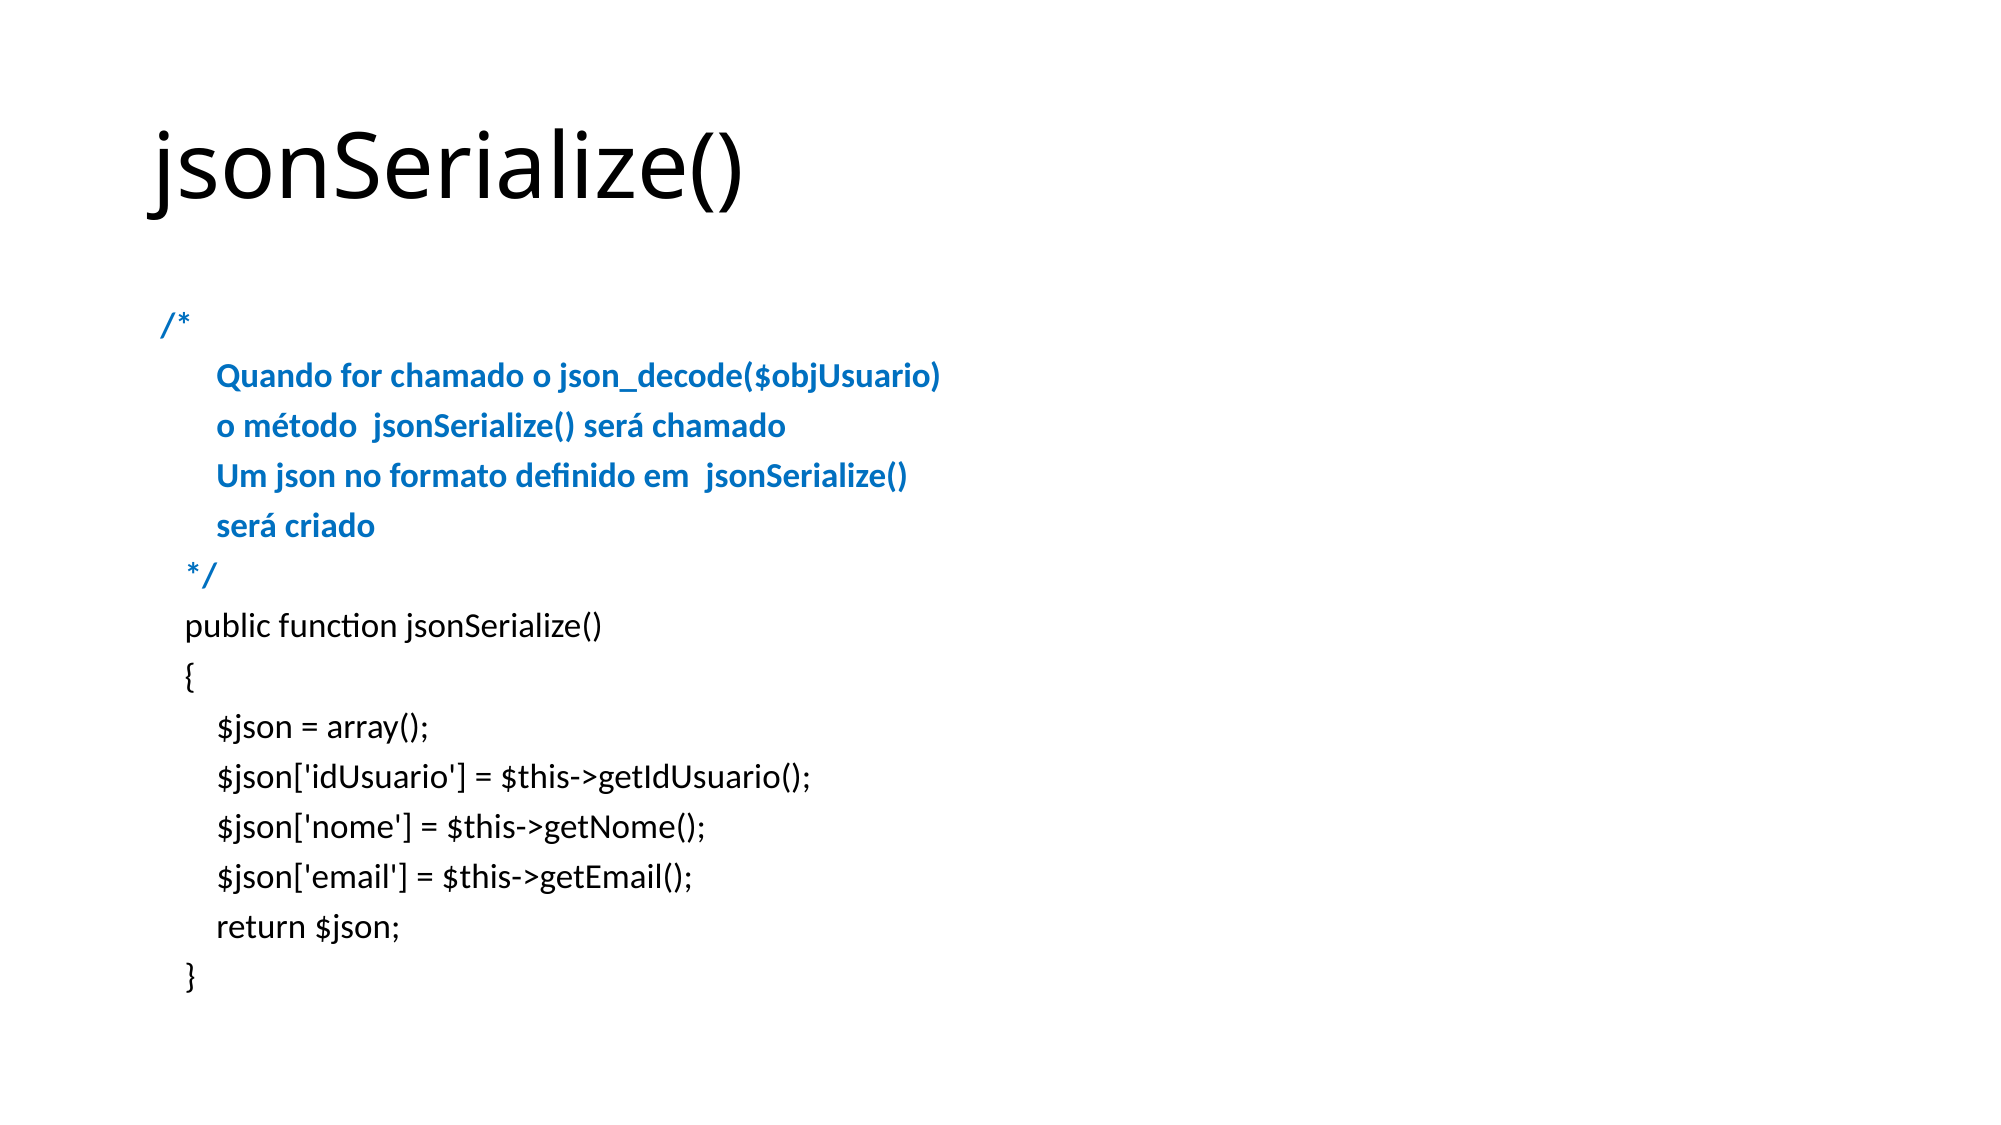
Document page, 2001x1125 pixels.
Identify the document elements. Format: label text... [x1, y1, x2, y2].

title jsonSerialize() [137, 59, 1863, 278]
list /* Quando for chamado o json_decode($objUsuario) o método jsonSerialize() será chamado Um json no formato definido em jsonSerialize() será criado */ public function jsonSerialize() { $json = array(); $json['idUsuario'] = $this->getIdUsuario(); $json['nome'] = $this->getNome(); $json['email'] = $this->getEmail(); return $json; } [137, 299, 1863, 1014]
